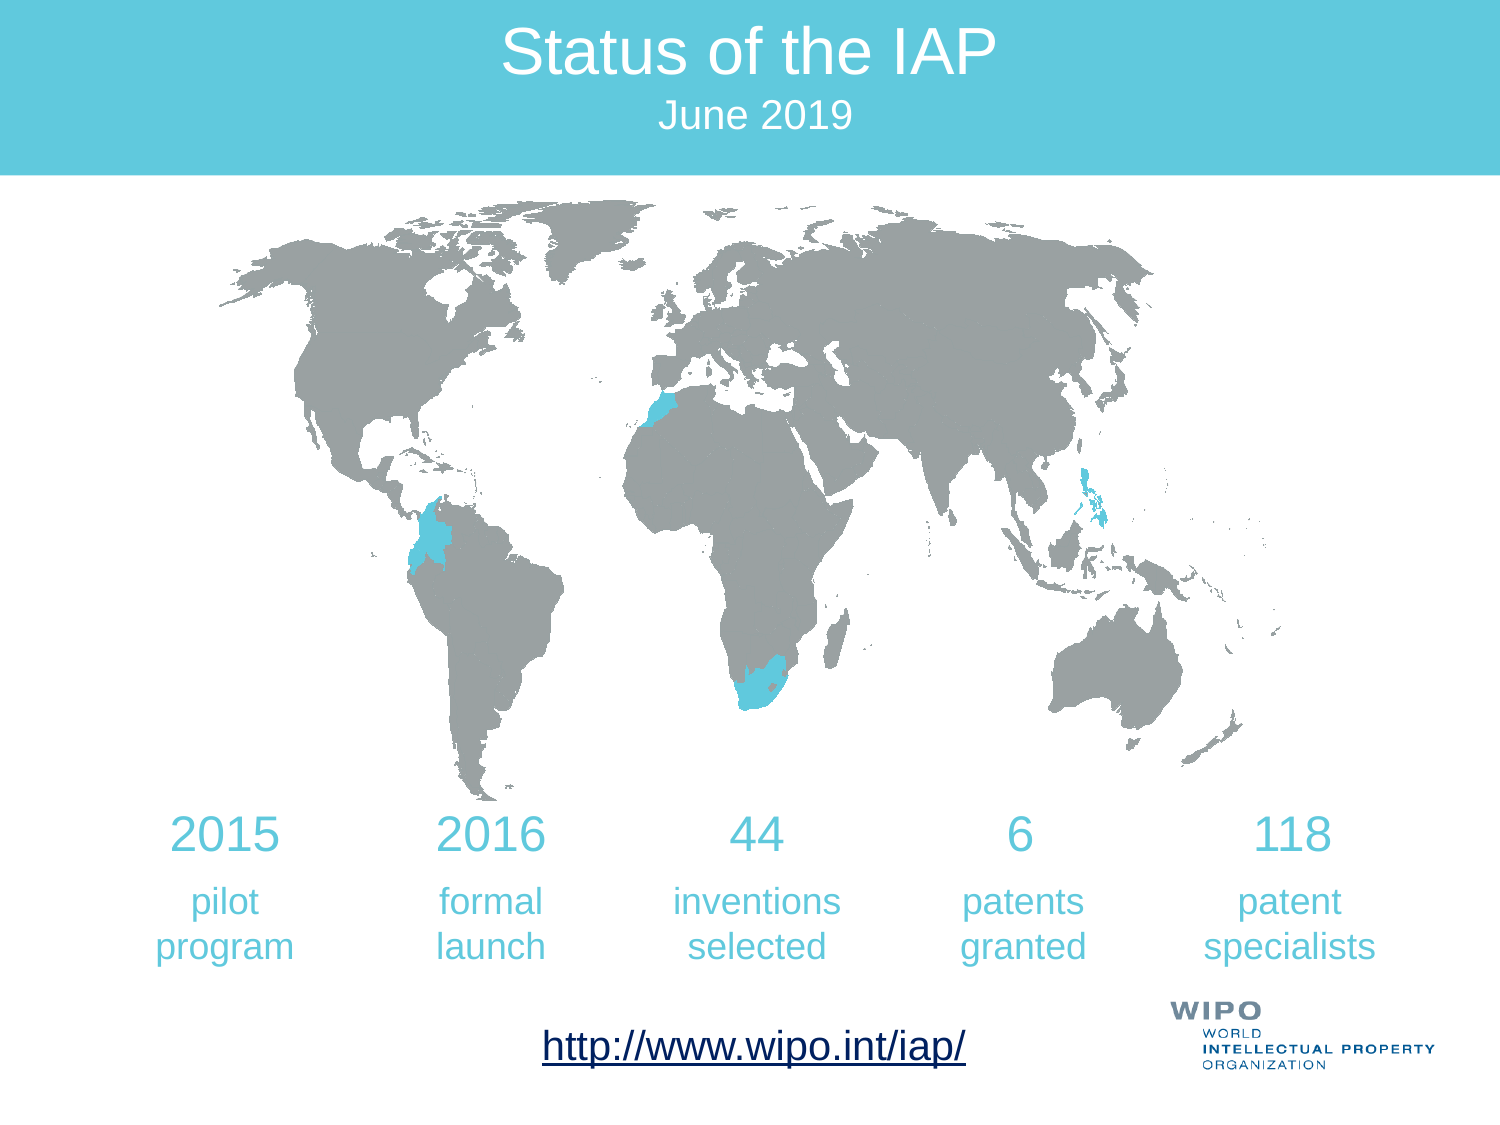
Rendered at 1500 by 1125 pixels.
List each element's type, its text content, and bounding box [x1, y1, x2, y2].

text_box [1179, 793, 1401, 976]
picture [0, 176, 1500, 1125]
text_box http://www.wipo.int/iap/ [527, 1011, 981, 1077]
title Status of the IAP June 2019 [0, 0, 1500, 176]
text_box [646, 793, 868, 976]
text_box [913, 793, 1135, 976]
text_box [380, 793, 602, 976]
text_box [219, 199, 1281, 801]
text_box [114, 793, 336, 976]
